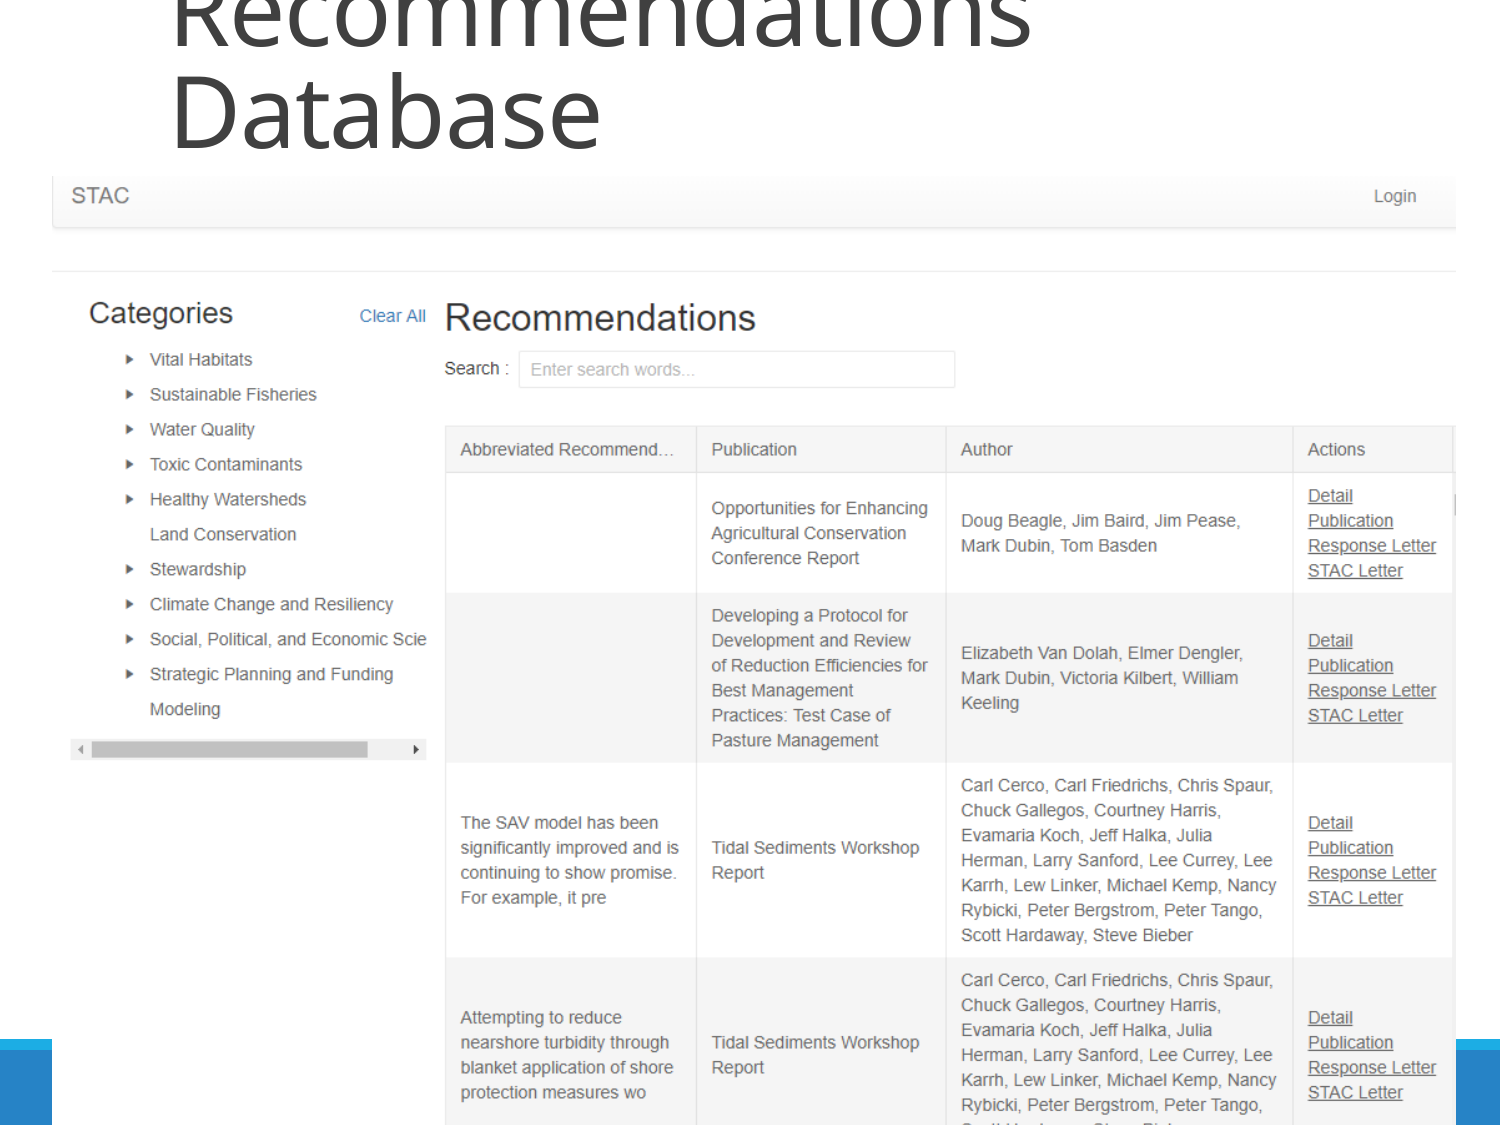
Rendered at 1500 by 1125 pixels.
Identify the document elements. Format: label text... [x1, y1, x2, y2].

picture [51, 175, 1456, 1125]
title Recommendations Database [153, 0, 1391, 173]
